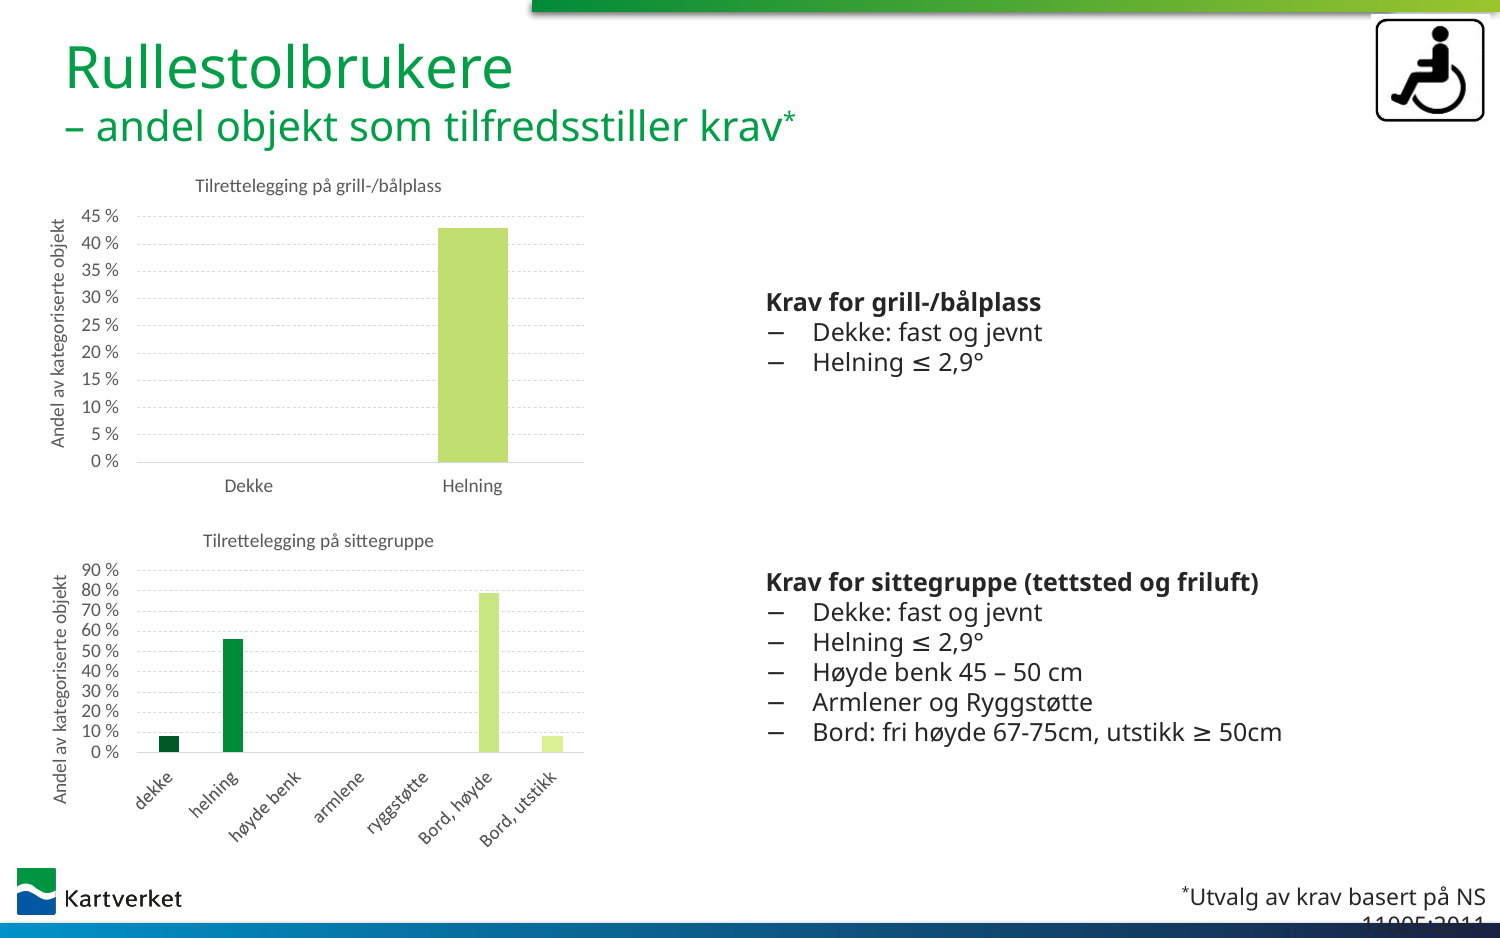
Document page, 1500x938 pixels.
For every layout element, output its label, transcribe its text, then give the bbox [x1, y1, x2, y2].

picture [41, 520, 596, 859]
text_box *Utvalg av krav basert på NS 11005:2011 [1068, 873, 1500, 938]
picture [41, 166, 596, 505]
text_box Krav for grill-/bålplass Dekke: fast og jevnt Helning ≤ 2,9° [750, 279, 1452, 384]
text_box Krav for sittegruppe (tettsted og friluft) Dekke: fast og jevnt Helning ≤ 2,9° Høyde benk 45 – 50 cm Armlener og Ryggstøtte Bord: fri høyde 67-75cm, utstikk ≥ 50cm [750, 559, 1500, 754]
text_box Rullestolbrukere – andel objekt som tilfredsstiller krav* [49, 14, 1431, 158]
picture [1371, 13, 1491, 127]
